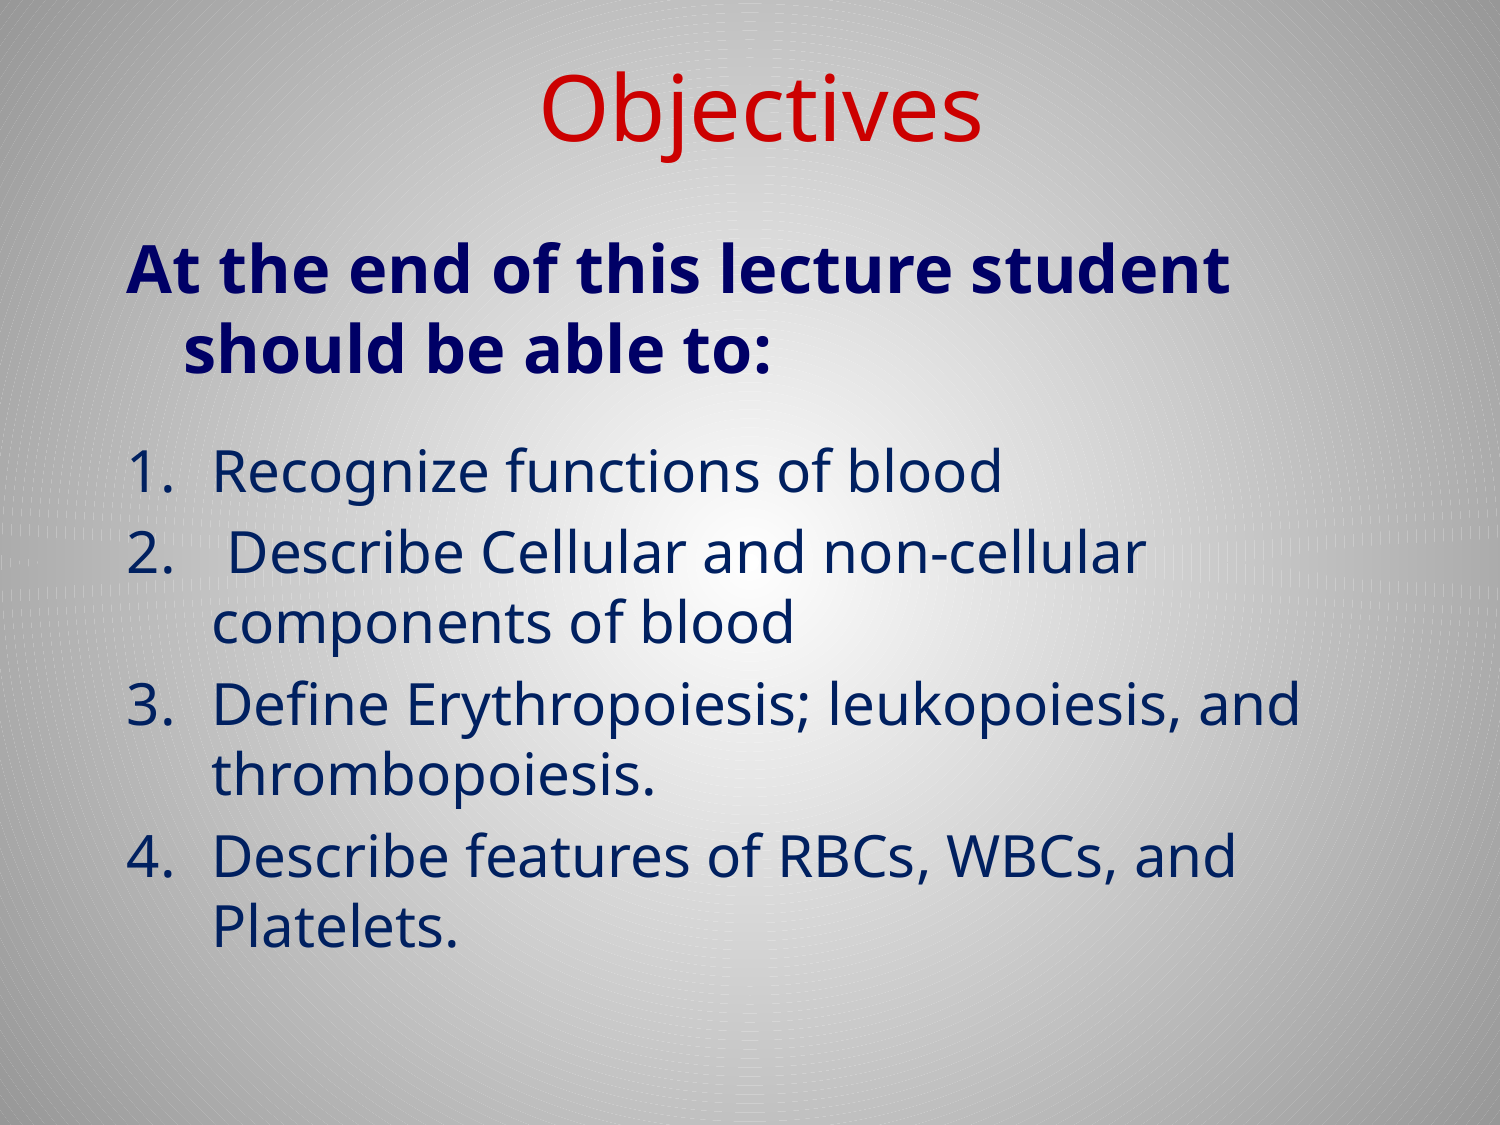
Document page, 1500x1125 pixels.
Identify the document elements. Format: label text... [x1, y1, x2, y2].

text_box At the end of this lecture student should be able to: Recognize functions of blood Describe Cellular and non-cellular components of blood Define Erythropoiesis; leukopoiesis, and thrombopoiesis. Describe features of RBCs, WBCs, and Platelets. [112, 219, 1388, 1033]
text_box Objectives [123, 42, 1399, 206]
